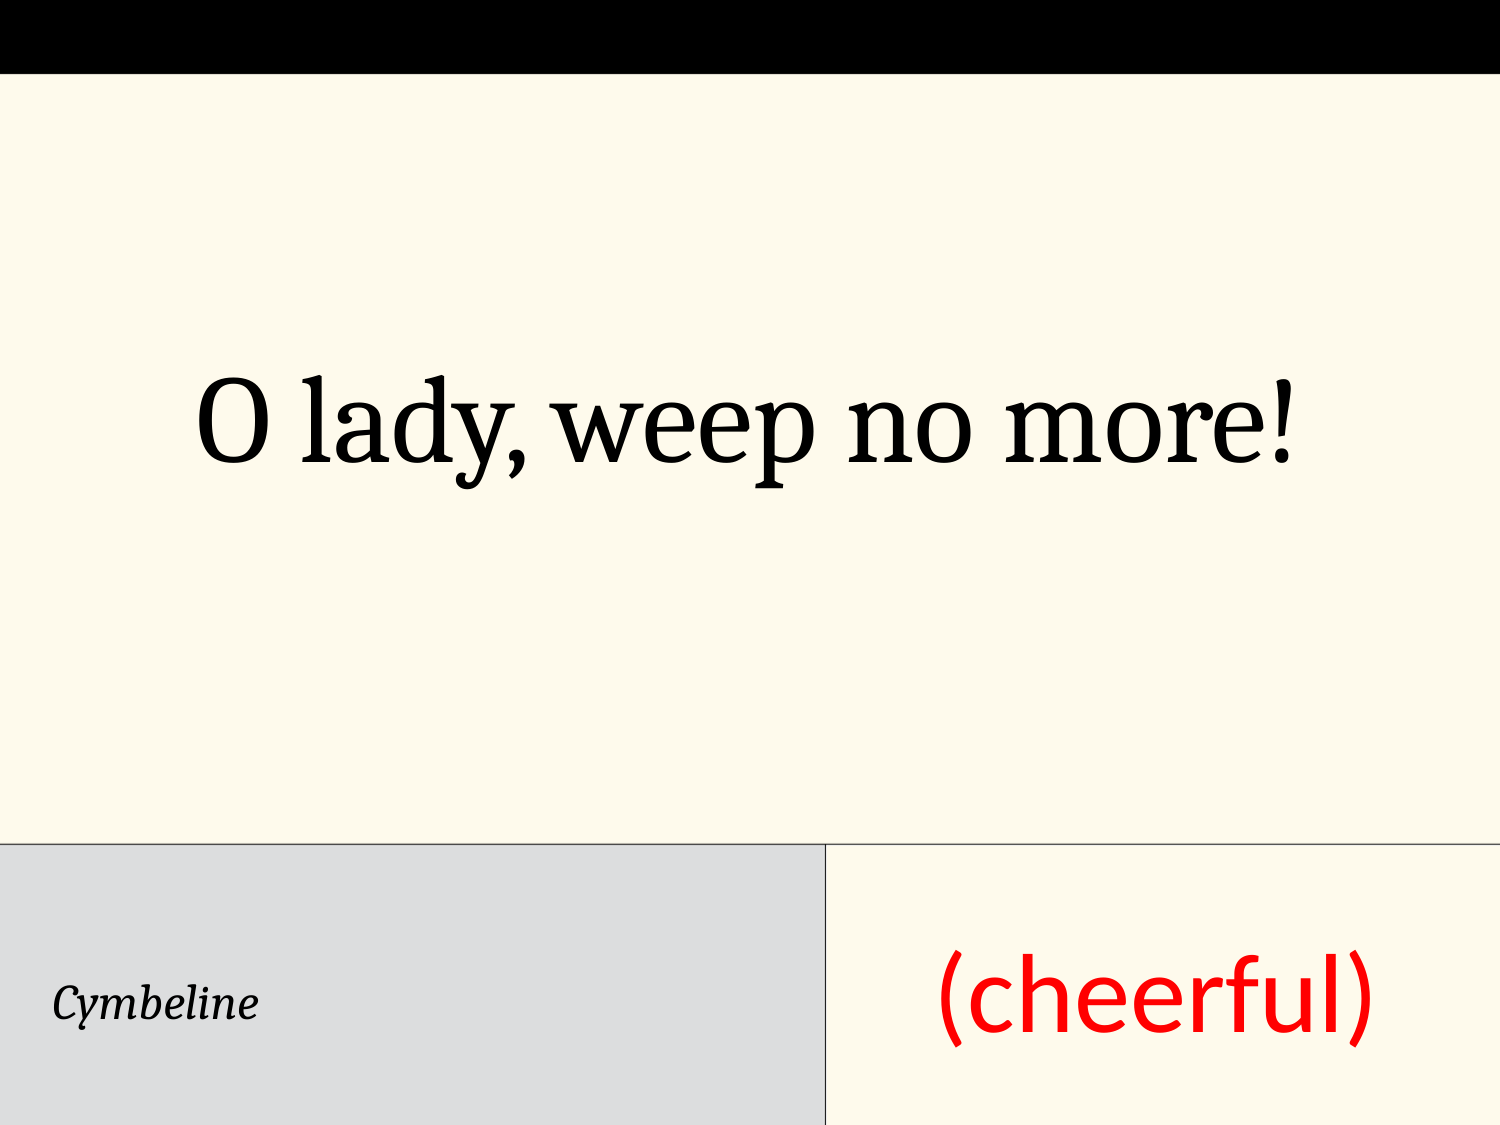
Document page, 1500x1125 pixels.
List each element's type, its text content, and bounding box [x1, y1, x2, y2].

text_box O lady, weep no more! [168, 249, 1332, 592]
text_box (cheerful) [862, 912, 1450, 1088]
text_box Cymbeline [37, 962, 688, 1037]
picture [0, 0, 1500, 1125]
